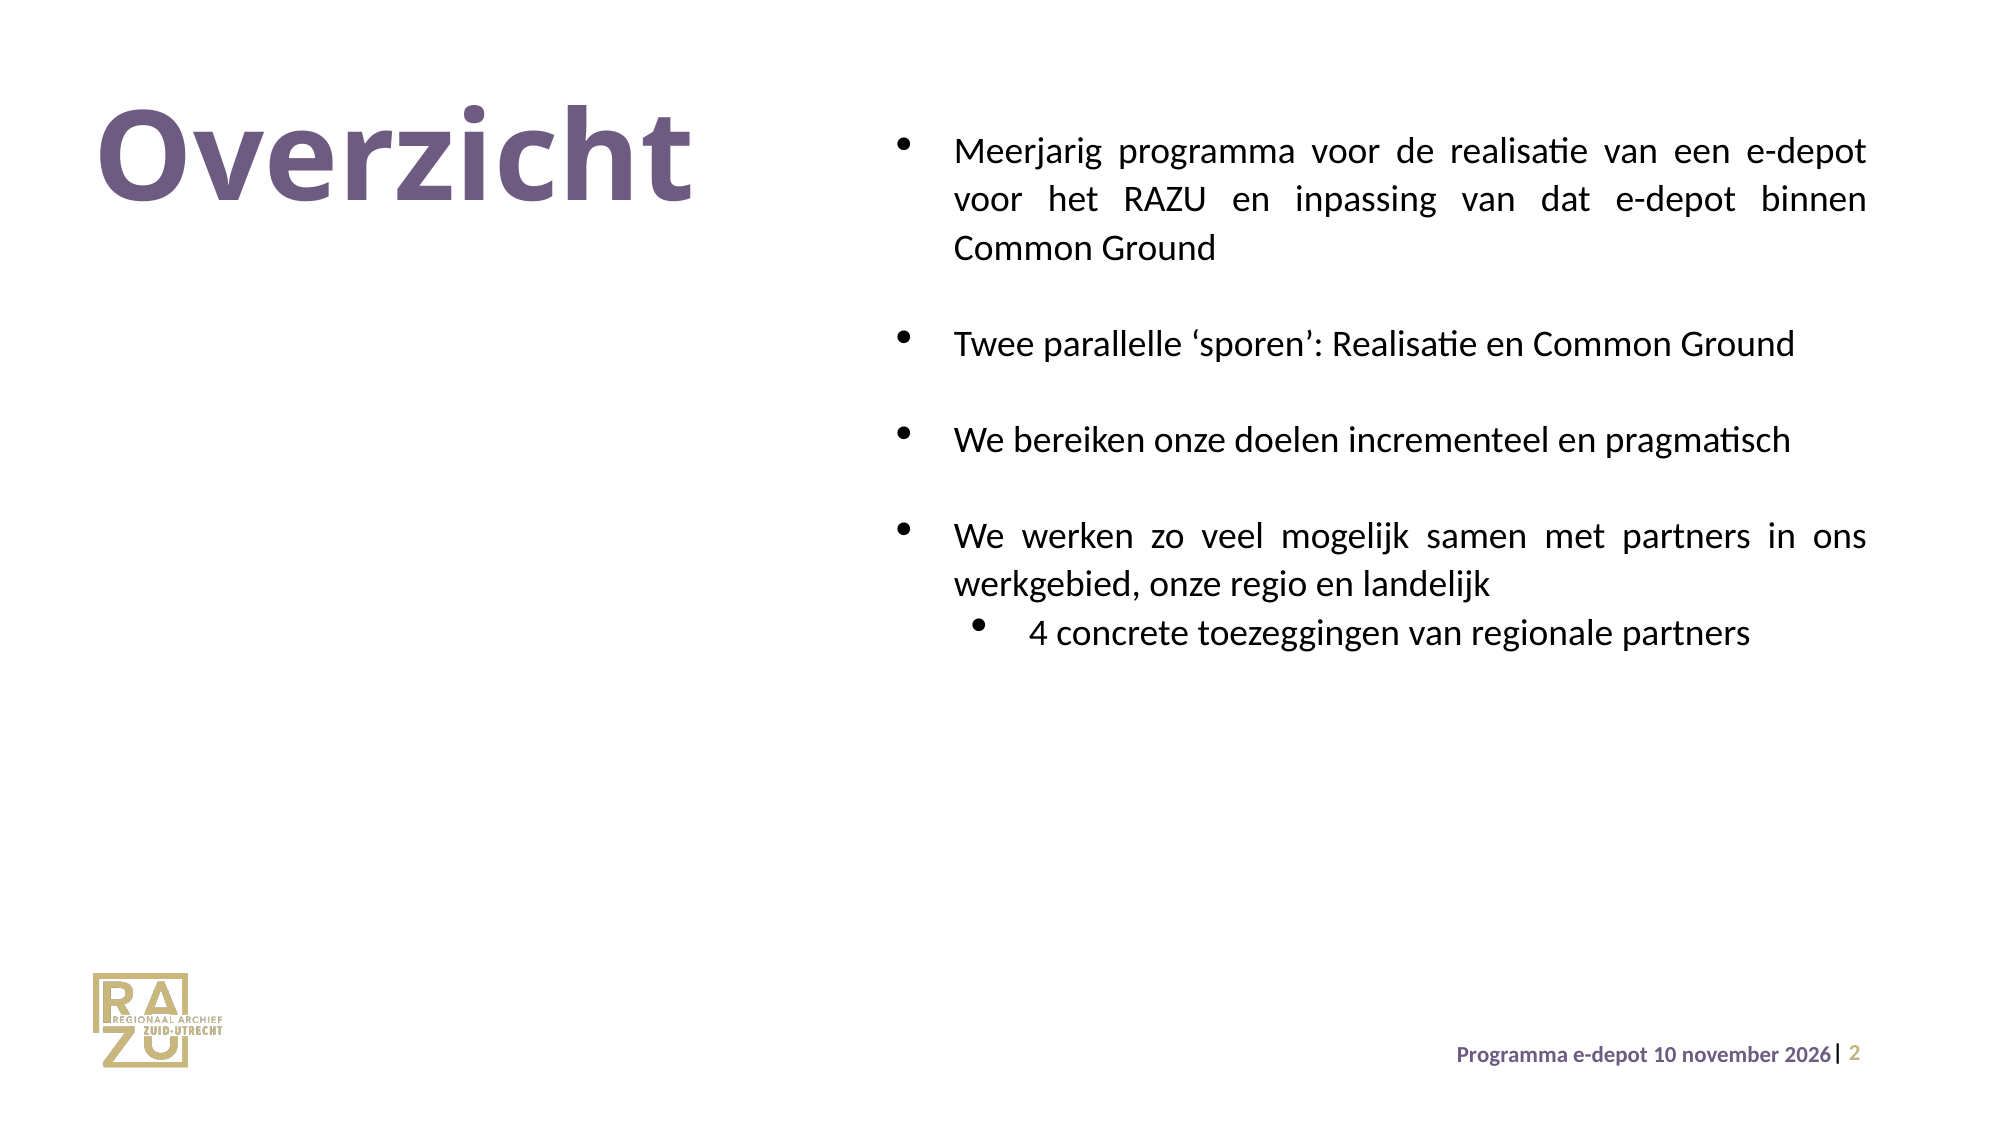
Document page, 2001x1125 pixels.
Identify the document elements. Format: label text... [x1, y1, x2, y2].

text_box Meerjarig programma voor de realisatie van een e-depot voor het RAZU en inpassing van dat e-depot binnen Common Ground Twee parallelle ‘sporen’: Realisatie en Common Ground We bereiken onze doelen incrementeel en pragmatisch We werken zo veel mogelijk samen met partners in ons werkgebied, onze regio en landelijk 4 concrete toezeggingen van regionale partners [882, 115, 1883, 660]
title Overzicht [93, 92, 814, 385]
picture [92, 973, 222, 1068]
text_box | 2 [1812, 1030, 1909, 1101]
text_box Programma e-depot 14 september 2022 [1033, 1031, 1847, 1074]
